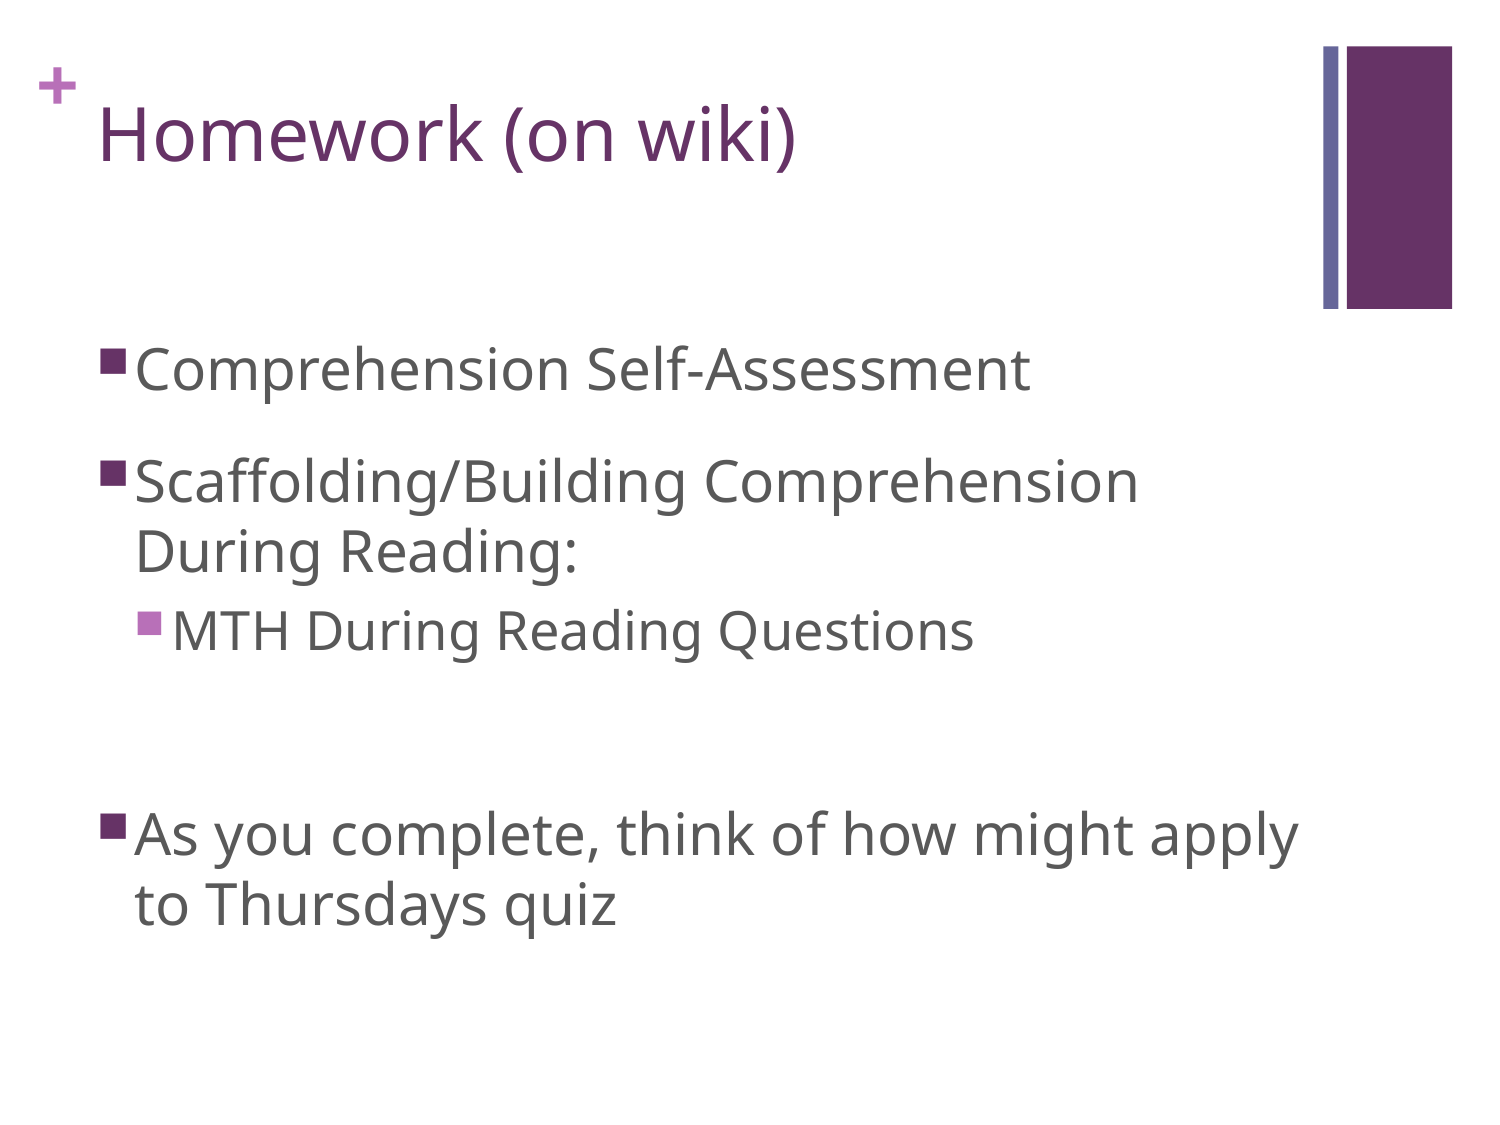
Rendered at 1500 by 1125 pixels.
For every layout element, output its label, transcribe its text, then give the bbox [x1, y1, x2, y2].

list Comprehension Self-Assessment Scaffolding/Building Comprehension During Reading: MTH During Reading Questions As you complete, think of how might apply to Thursdays quiz [81, 324, 1322, 1005]
title Homework (on wiki) [81, 79, 1322, 263]
